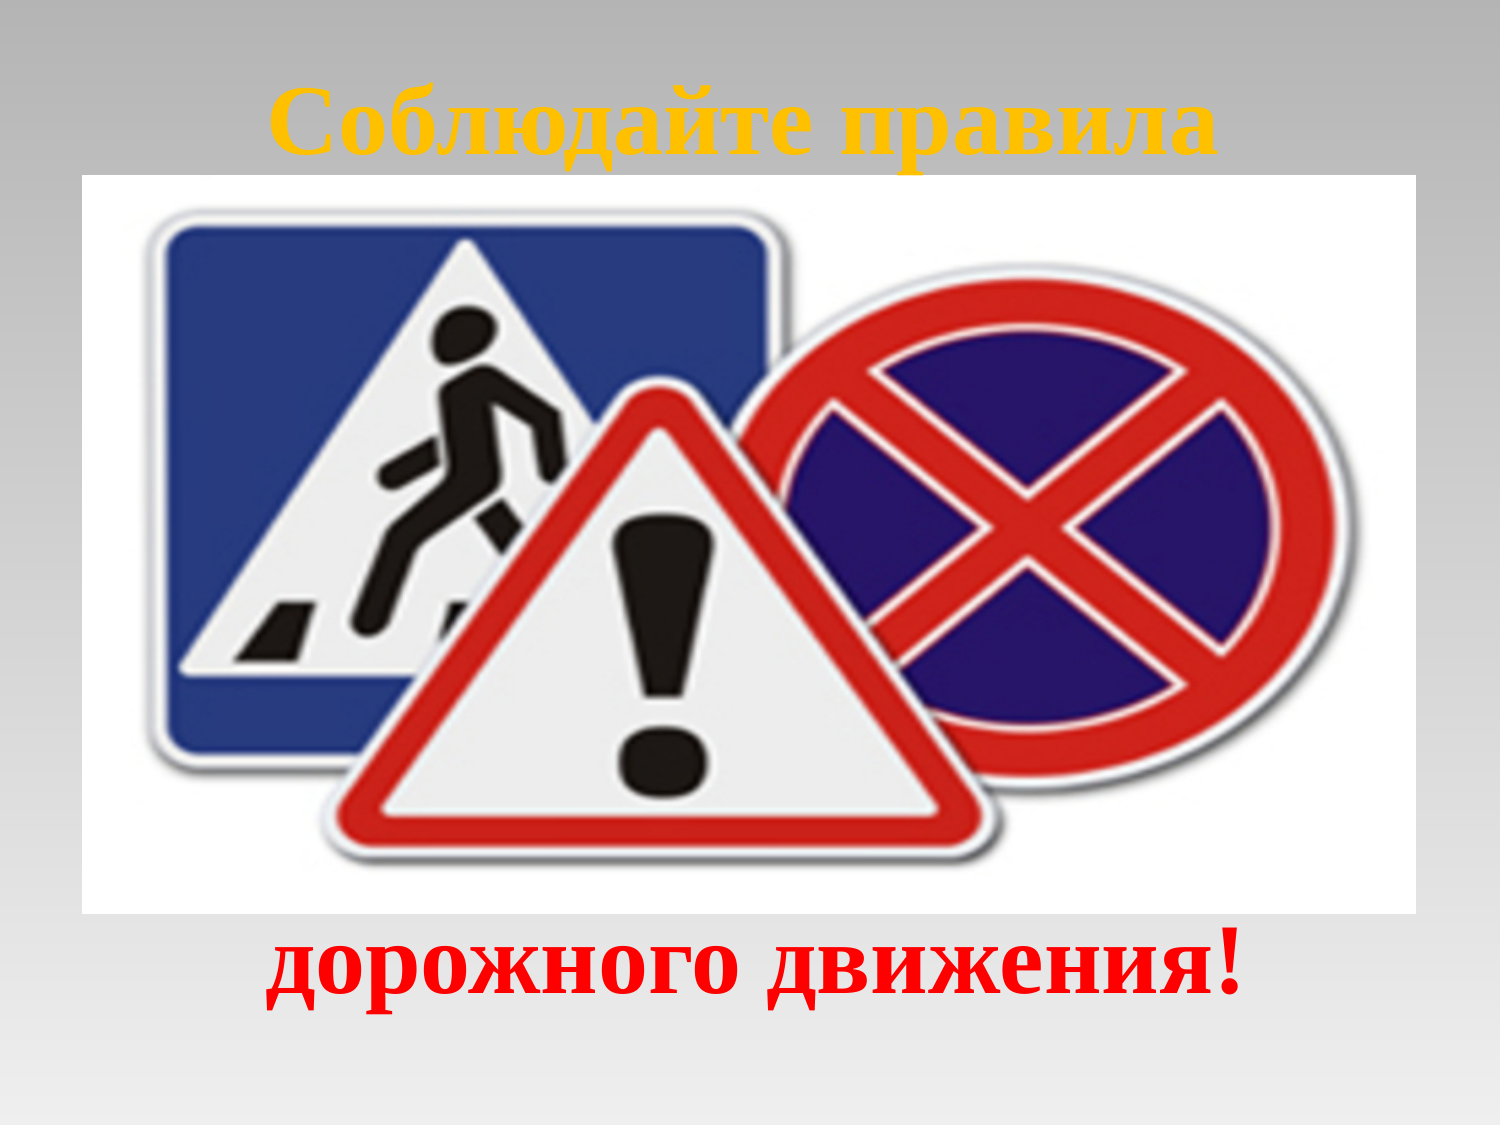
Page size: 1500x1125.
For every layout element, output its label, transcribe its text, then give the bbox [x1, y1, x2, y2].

text_box Соблюдайте правила дорожного движения! [46, 46, 1465, 1022]
picture [81, 175, 1416, 915]
